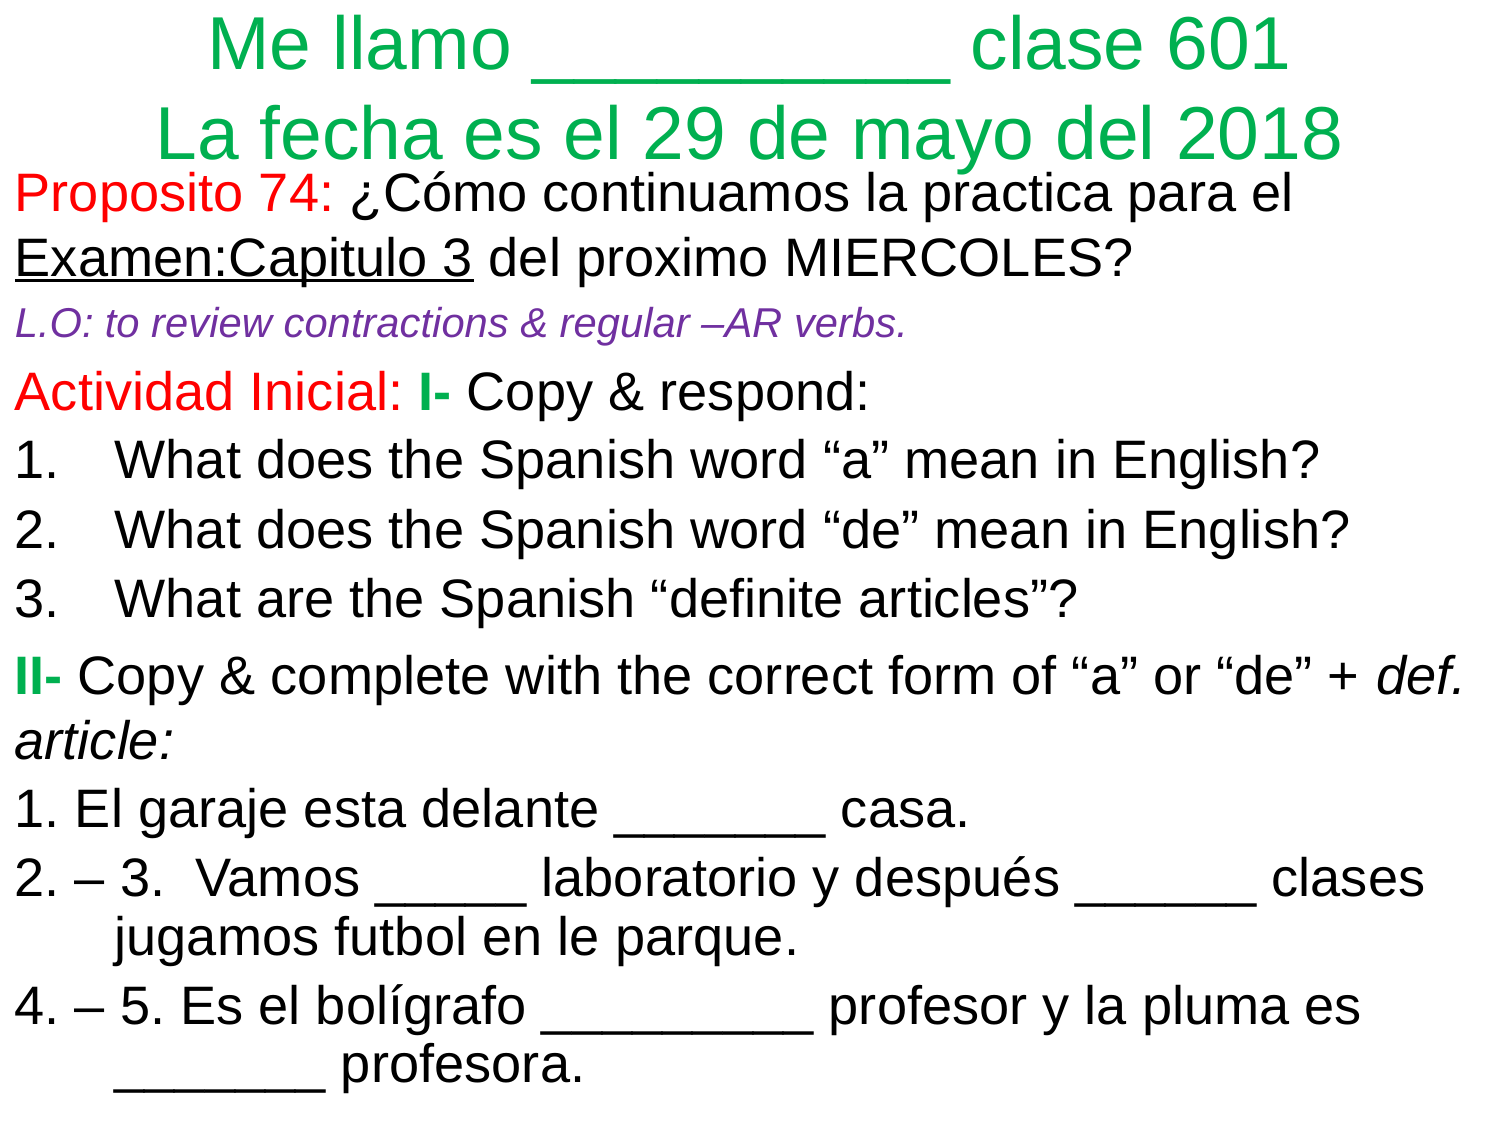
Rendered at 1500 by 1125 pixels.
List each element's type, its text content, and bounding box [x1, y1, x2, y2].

text_box Proposito 74: ¿Cómo continuamos la practica para el Examen:Capitulo 3 del proximo MIERCOLES? L.O: to review contractions & regular –AR verbs. Actividad Inicial: I- Copy & respond: What does the Spanish word “a” mean in English? What does the Spanish word “de” mean in English? What are the Spanish “definite articles”? II- Copy & complete with the correct form of “a” or “de” + def. article: 1. El garaje esta delante _______ casa. 2. – 3. Vamos _____ laboratorio y después ______ clases jugamos futbol en le parque. 4. – 5. Es el bolígrafo _________ profesor y la pluma es _______ profesora. [0, 149, 1500, 893]
text_box Me llamo __________ clase 601 La fecha es el 29 de mayo del 2018 [74, 0, 1425, 149]
